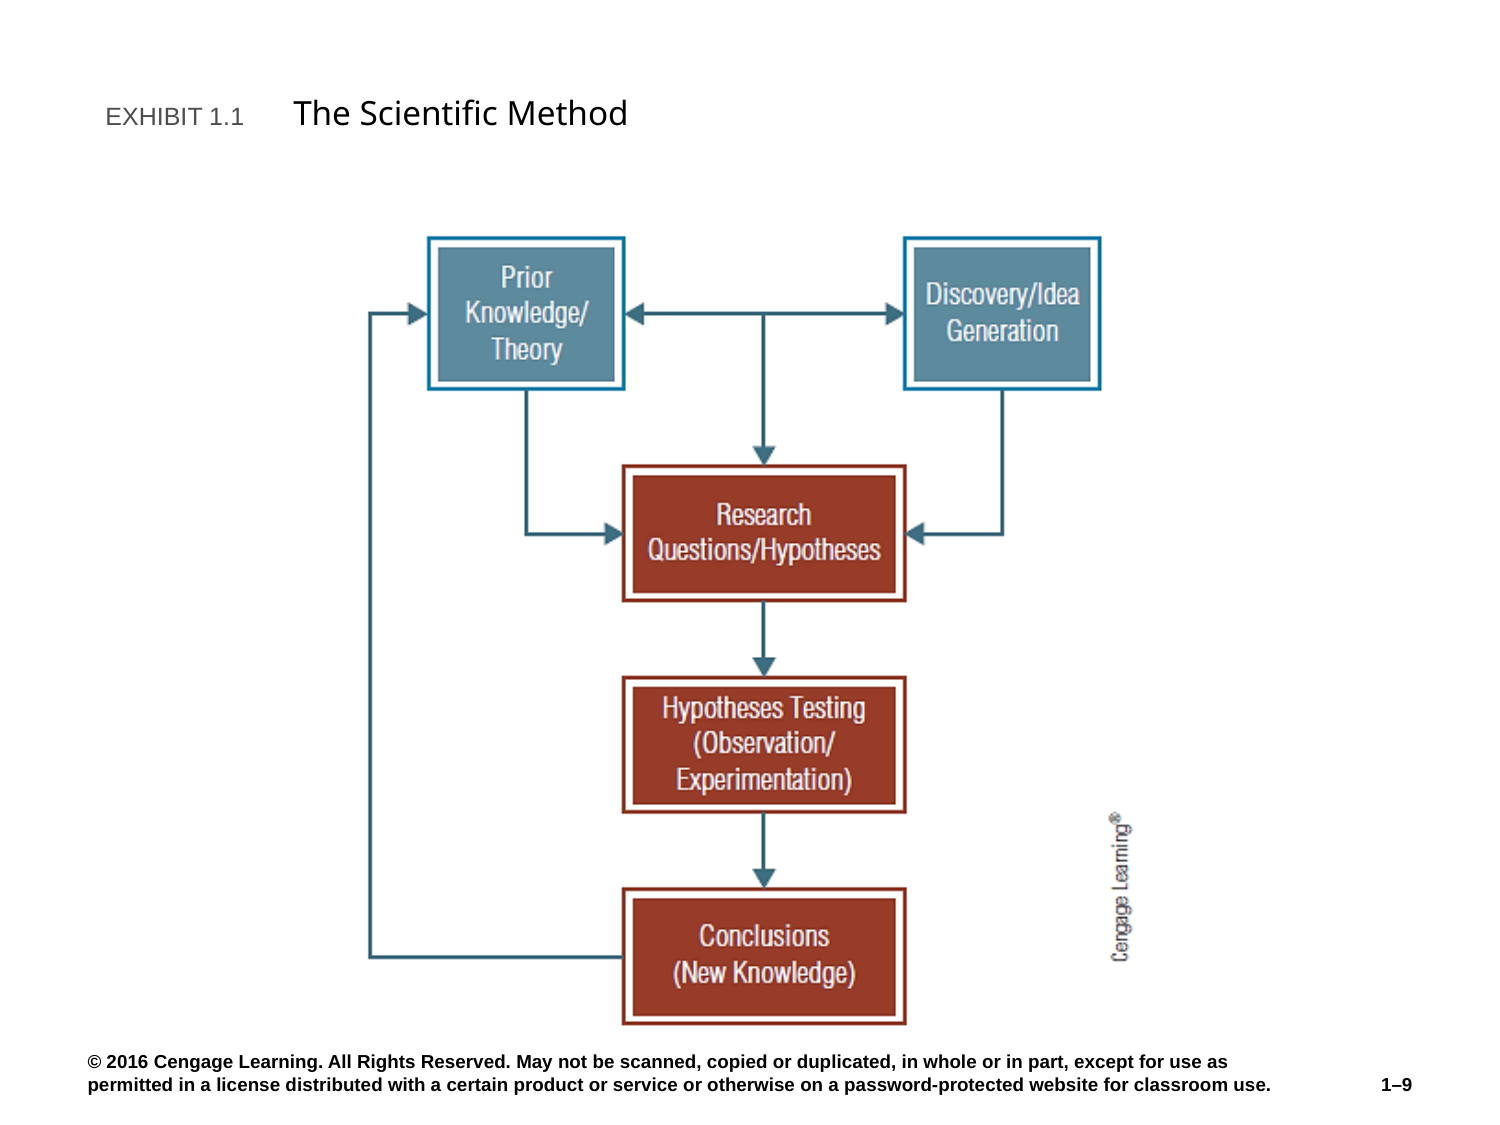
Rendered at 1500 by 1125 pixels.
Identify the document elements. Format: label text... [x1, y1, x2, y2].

picture [354, 222, 1146, 1033]
footer © 2016 Cengage Learning. All Rights Reserved. May not be scanned, copied or duplicated, in whole or in part, except for use as permitted in a license distributed with a certain product or service or otherwise on a password-protected website for classroom use. [87, 1057, 1050, 1103]
slide_number 1–9 [1050, 1042, 1413, 1103]
title EXHIBIT 1.1 The Scientific Method [90, 84, 1407, 140]
